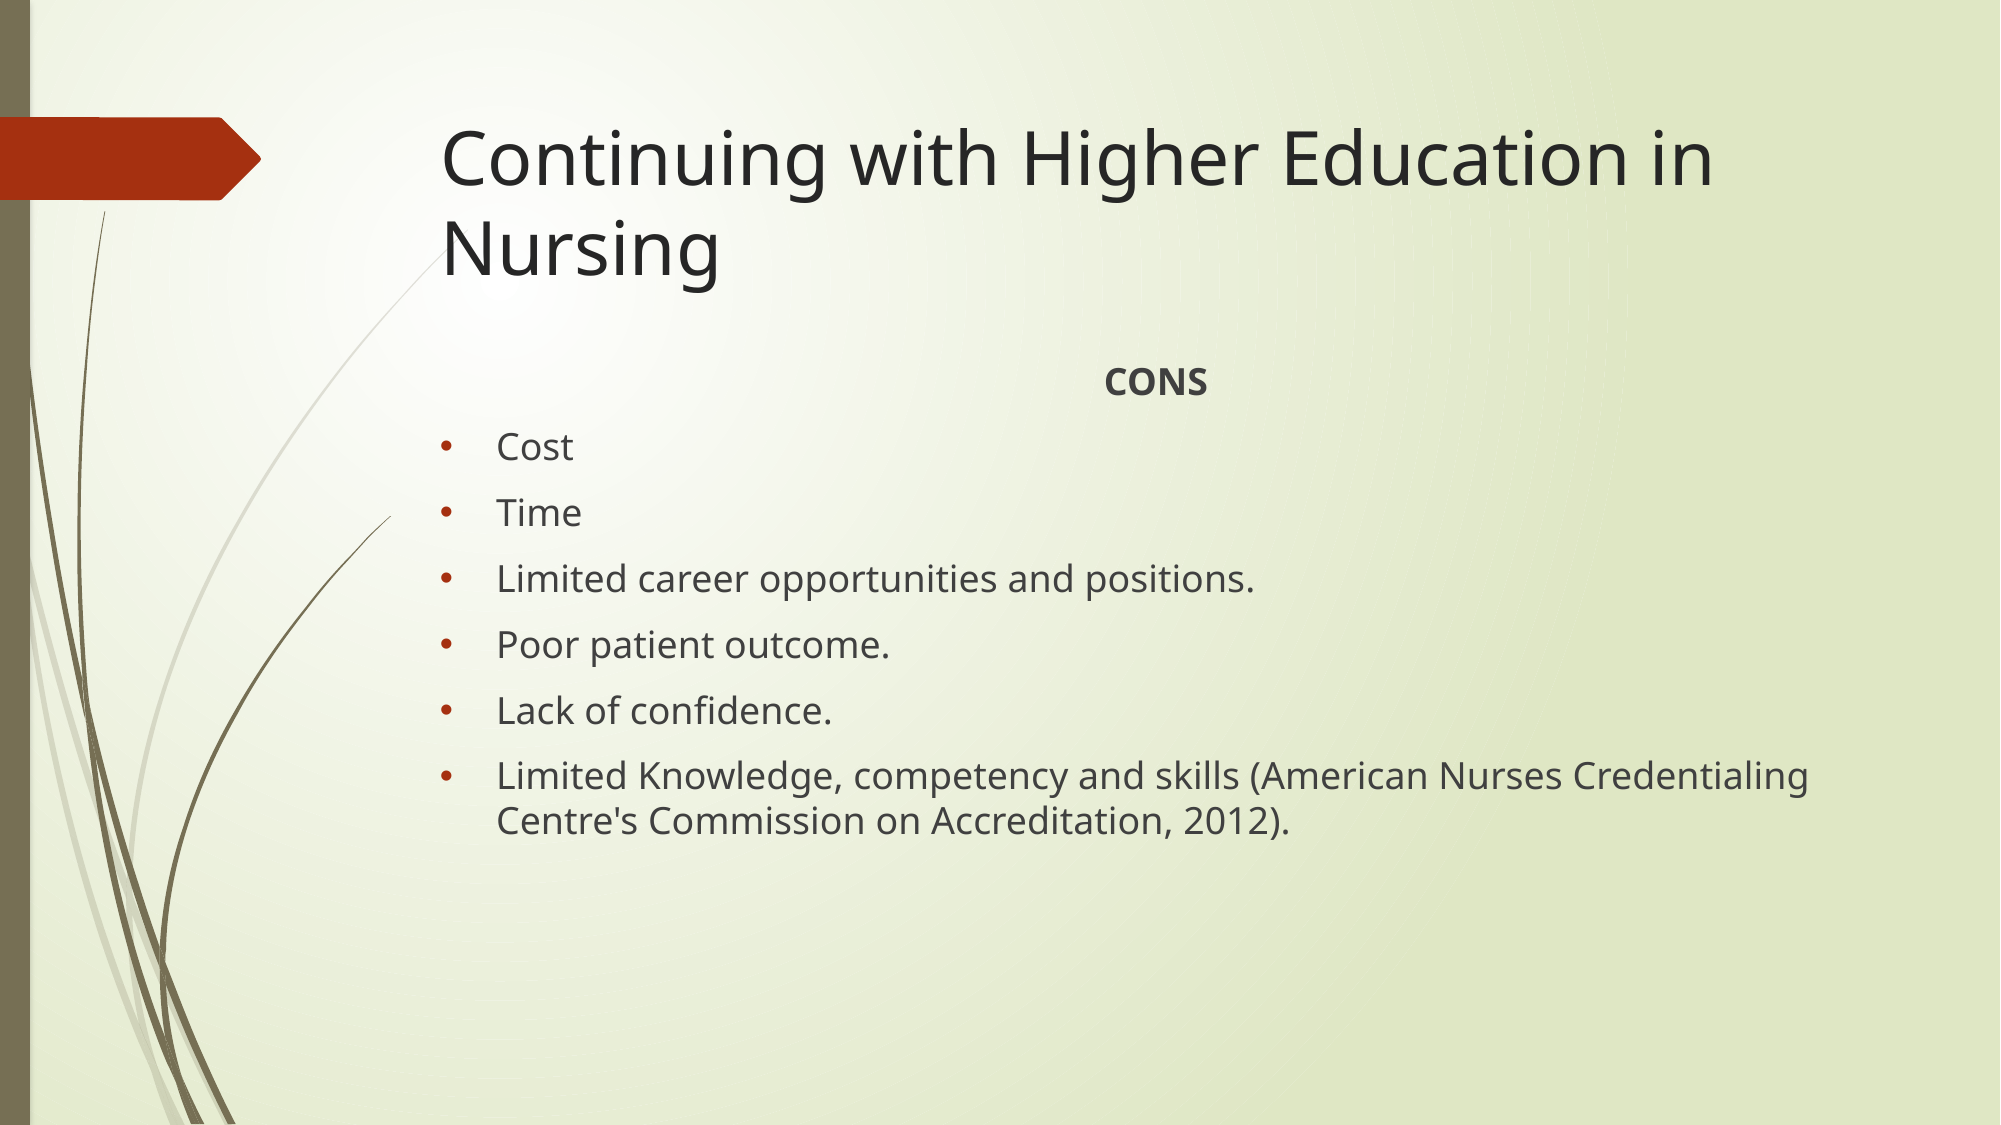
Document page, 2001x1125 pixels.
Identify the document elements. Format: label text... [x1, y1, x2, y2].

list CONS Cost Time Limited career opportunities and positions. Poor patient outcome. Lack of confidence. Limited Knowledge, competency and skills (American Nurses Credentialing Centre's Commission on Accreditation, 2012). [424, 350, 1888, 970]
title Continuing with Higher Education in Nursing [425, 102, 1888, 313]
